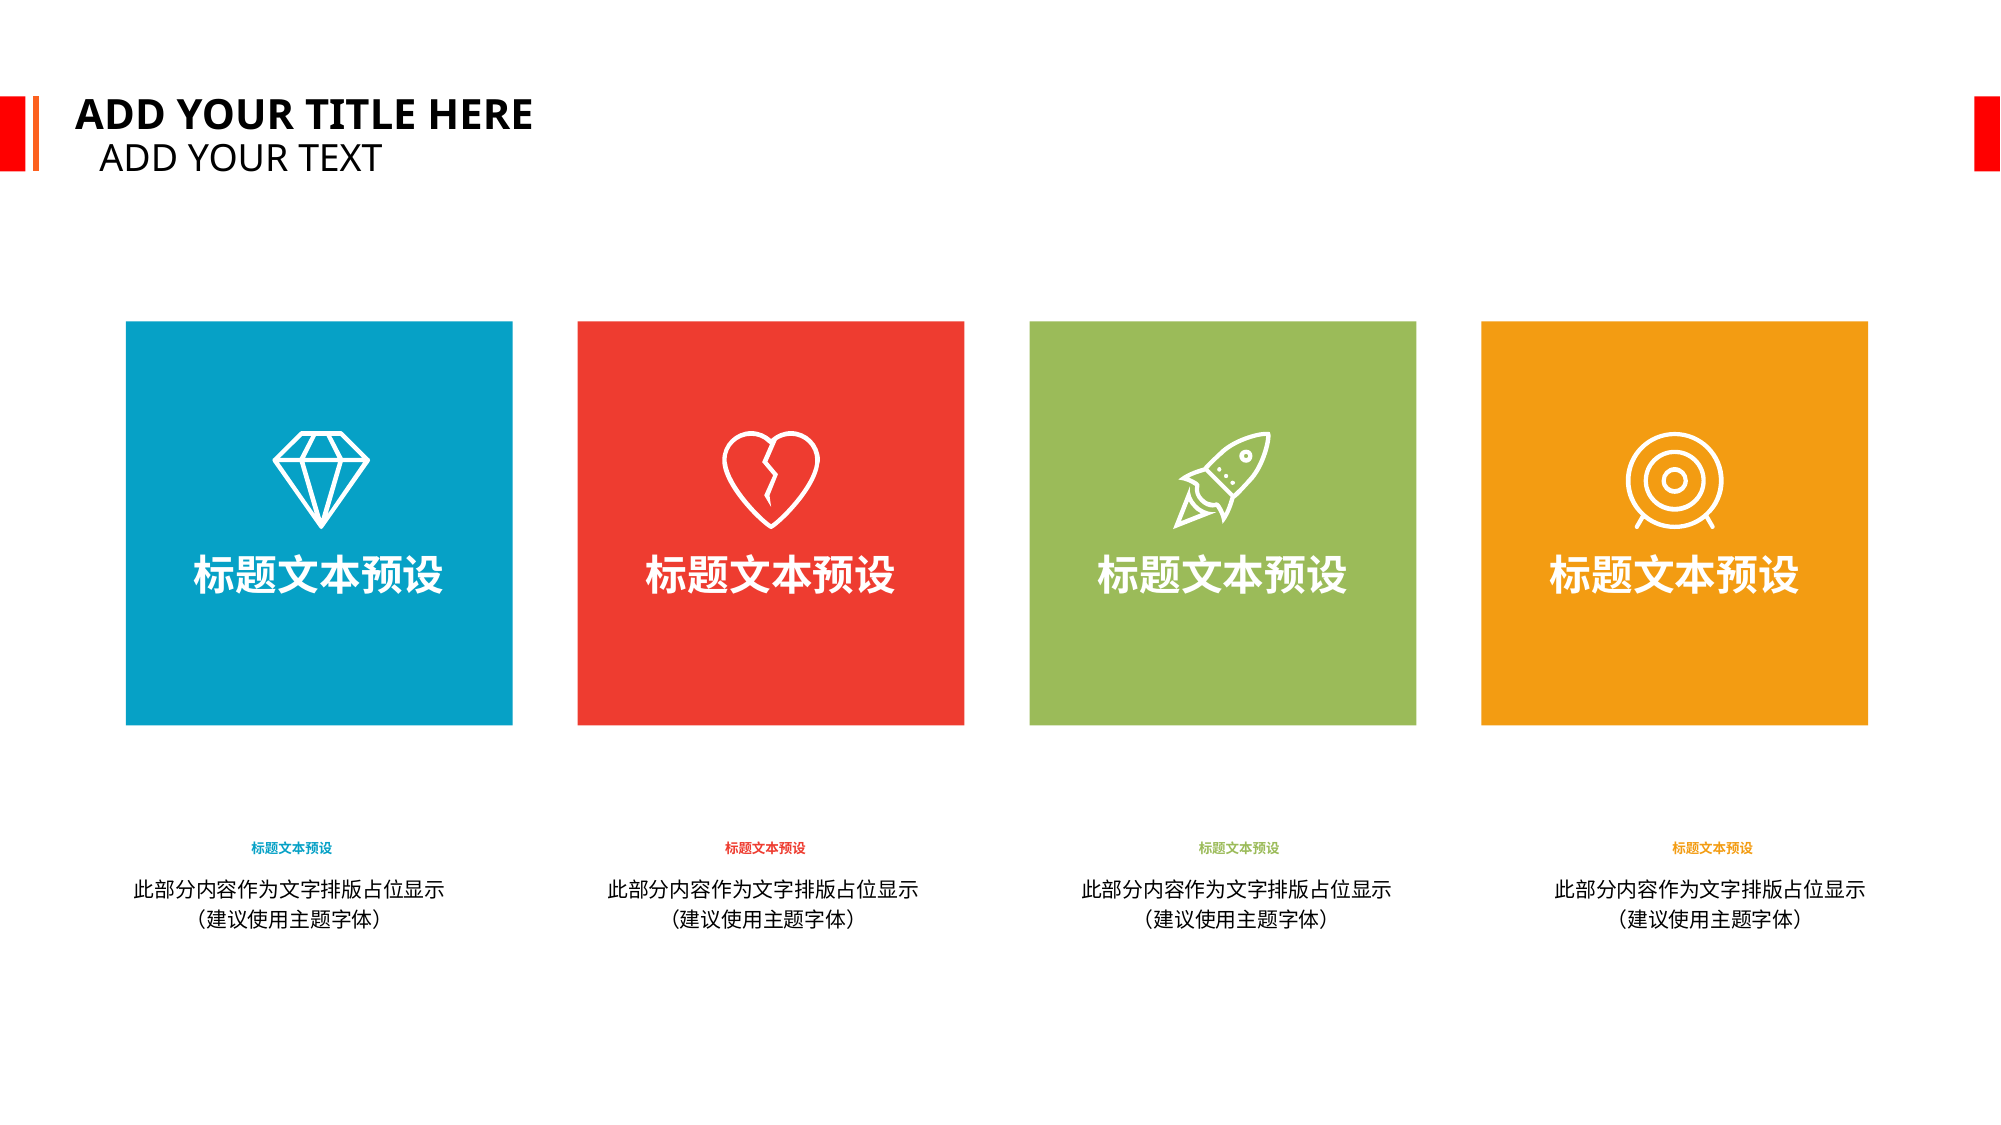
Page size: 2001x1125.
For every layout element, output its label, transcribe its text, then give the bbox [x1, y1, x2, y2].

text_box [1064, 839, 1410, 983]
text_box 标题文本预设 [1029, 321, 1417, 726]
text_box 标题文本预设 [577, 321, 965, 726]
text_box [722, 431, 820, 530]
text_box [116, 839, 463, 983]
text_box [0, 80, 2000, 188]
text_box 标题文本预设 [125, 321, 513, 726]
text_box [1173, 486, 1217, 530]
text_box 标题文本预设 [1481, 321, 1869, 726]
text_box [1537, 839, 1883, 983]
text_box [1625, 431, 1724, 530]
text_box [272, 431, 371, 530]
text_box [1178, 431, 1271, 524]
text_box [590, 839, 936, 983]
